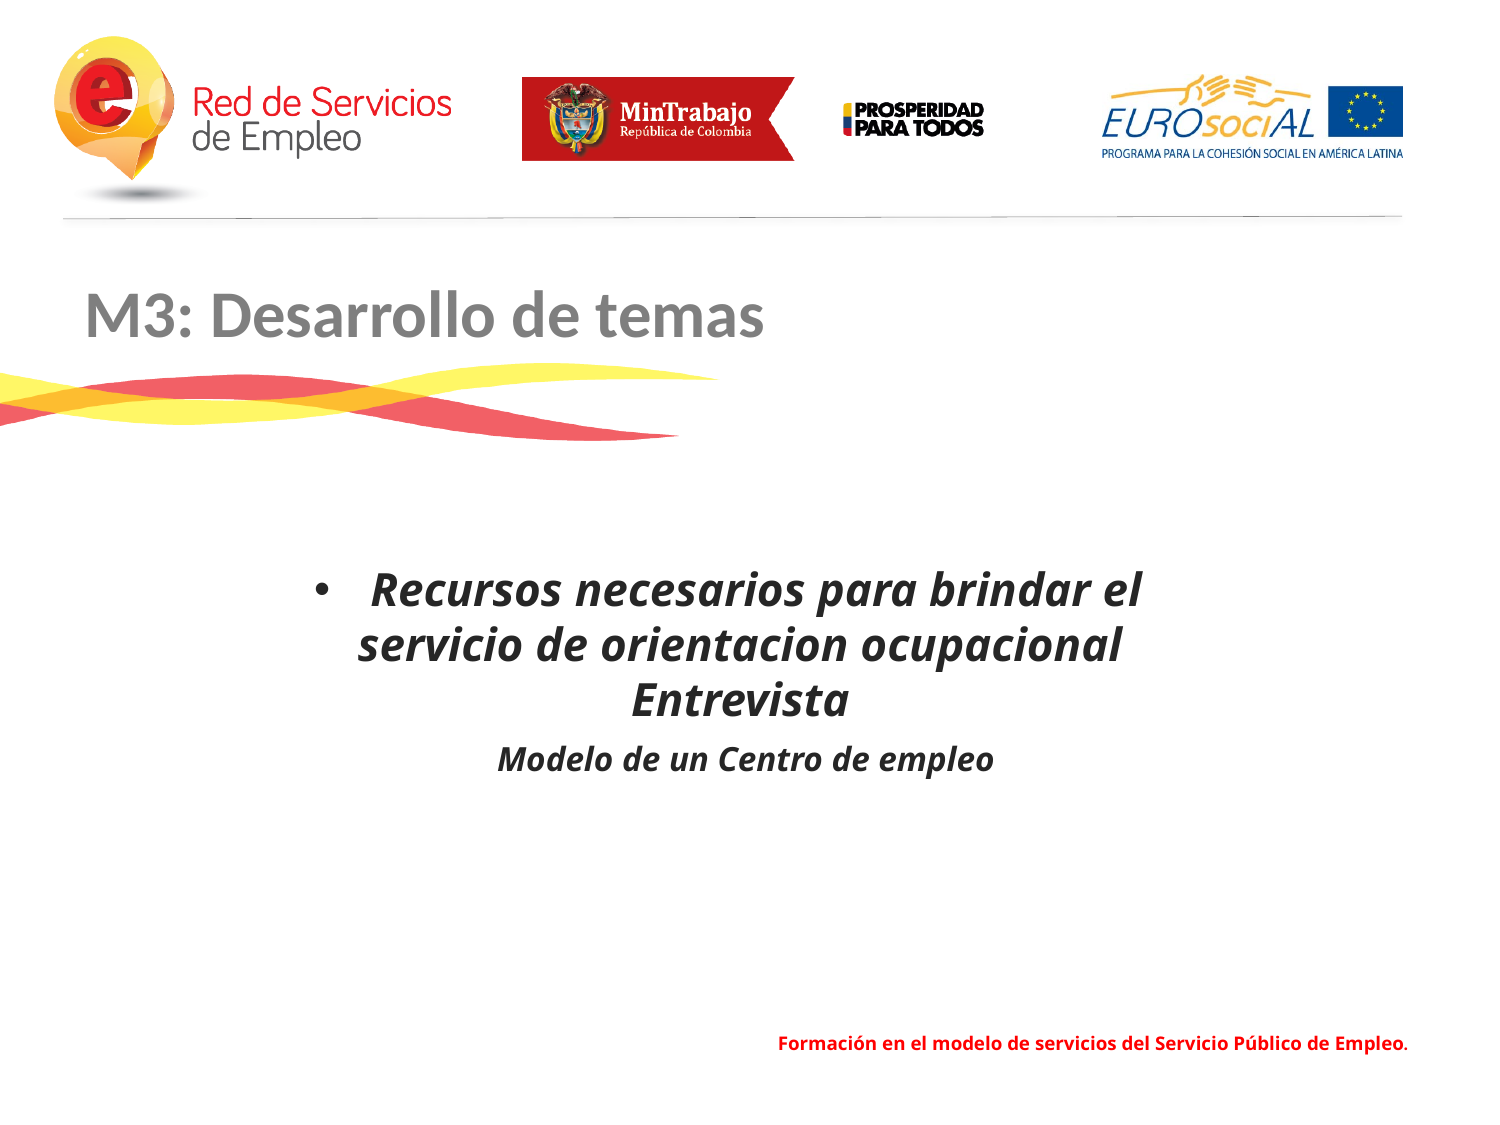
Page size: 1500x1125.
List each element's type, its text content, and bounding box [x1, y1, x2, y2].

picture [1102, 74, 1403, 158]
title Formación en el modelo de servicios del Servicio Público de Empleo. [720, 999, 1471, 1088]
picture [54, 35, 452, 205]
picture [0, 358, 721, 441]
text_box M3: Desarrollo de temas [70, 262, 1202, 358]
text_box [62, 215, 1403, 220]
picture [521, 77, 987, 162]
text_box Recursos necesarios para brindar el servicio de orientacion ocupacional Entrevista Modelo de un Centro de empleo [23, 553, 1458, 894]
